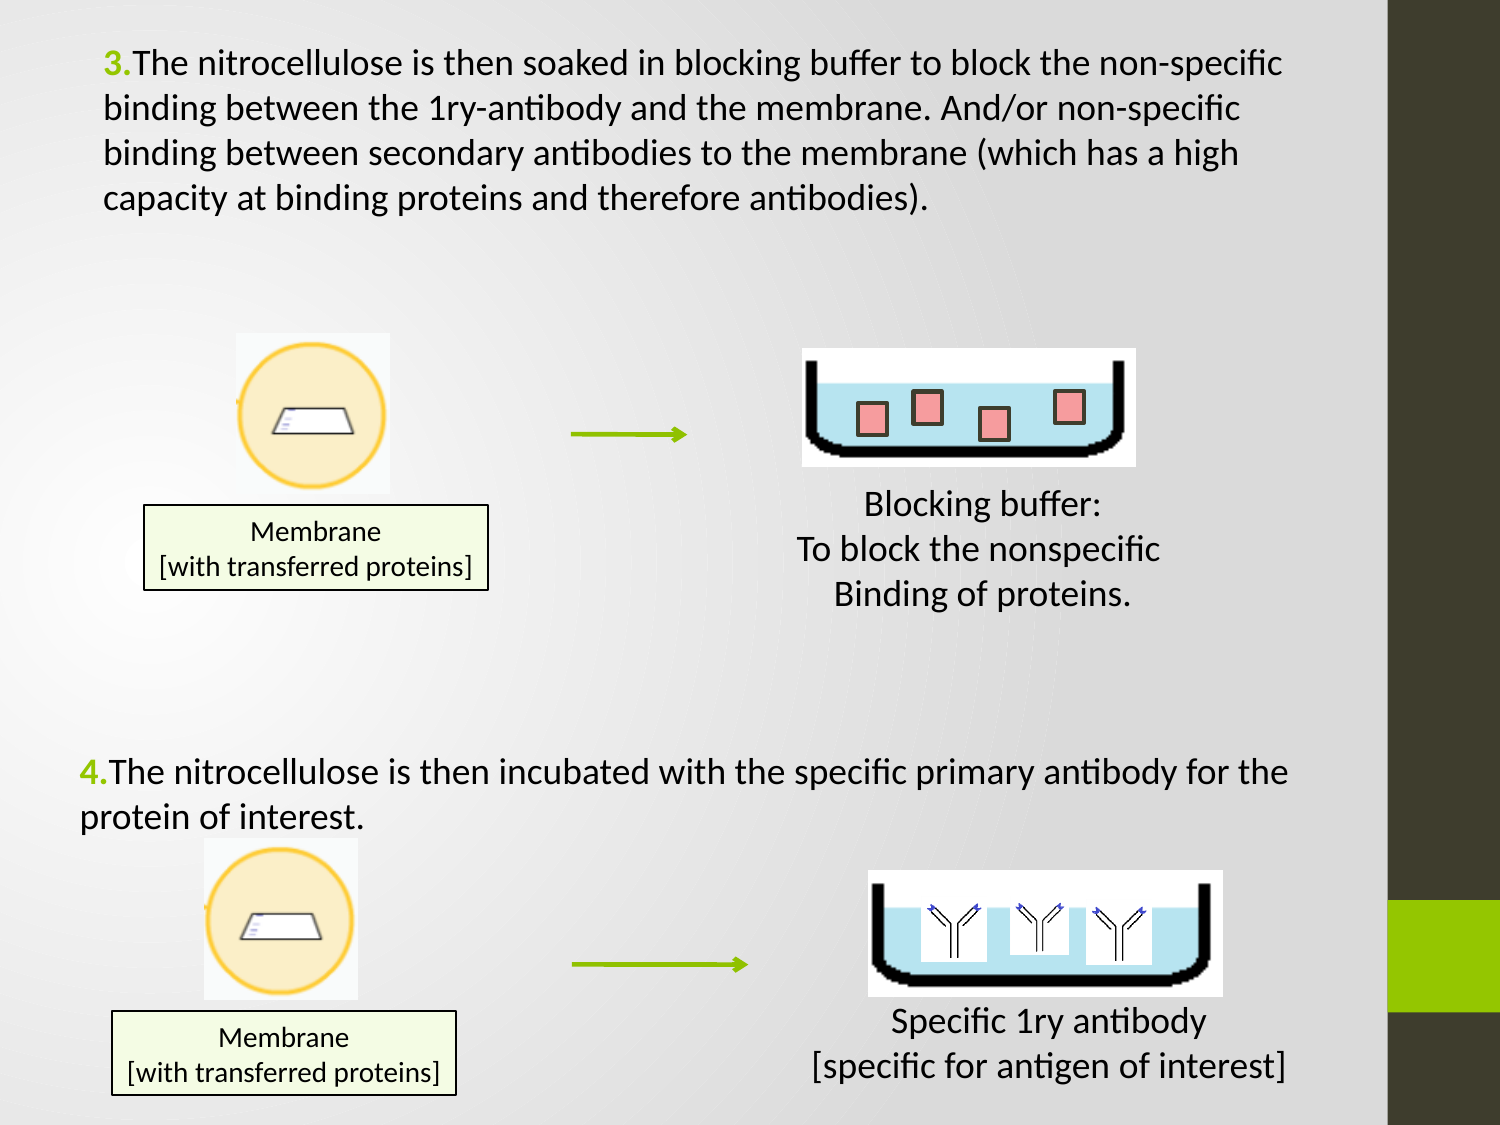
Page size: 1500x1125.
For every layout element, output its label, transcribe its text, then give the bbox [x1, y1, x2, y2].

text_box Specific 1ry antibody [specific for antigen of interest] [796, 988, 1302, 1093]
picture [203, 838, 359, 1001]
text_box 4.The nitrocellulose is then incubated with the specific primary antibody for the protein of interest. [64, 739, 1353, 845]
text_box 3.The nitrocellulose is then soaked in blocking buffer to block the non-specific binding between the 1ry-antibody and the membrane. And/or non-specific binding between secondary antibodies to the membrane (which has a high capacity at binding proteins and therefore antibodies). [88, 30, 1376, 226]
picture [236, 332, 391, 495]
text_box Membrane [with transferred proteins] [144, 505, 488, 590]
text_box Blocking buffer: To block the nonspecific Binding of proteins. [781, 471, 1185, 667]
picture [867, 869, 1223, 997]
text_box Membrane [with transferred proteins] [111, 1010, 456, 1096]
picture [802, 348, 1136, 468]
